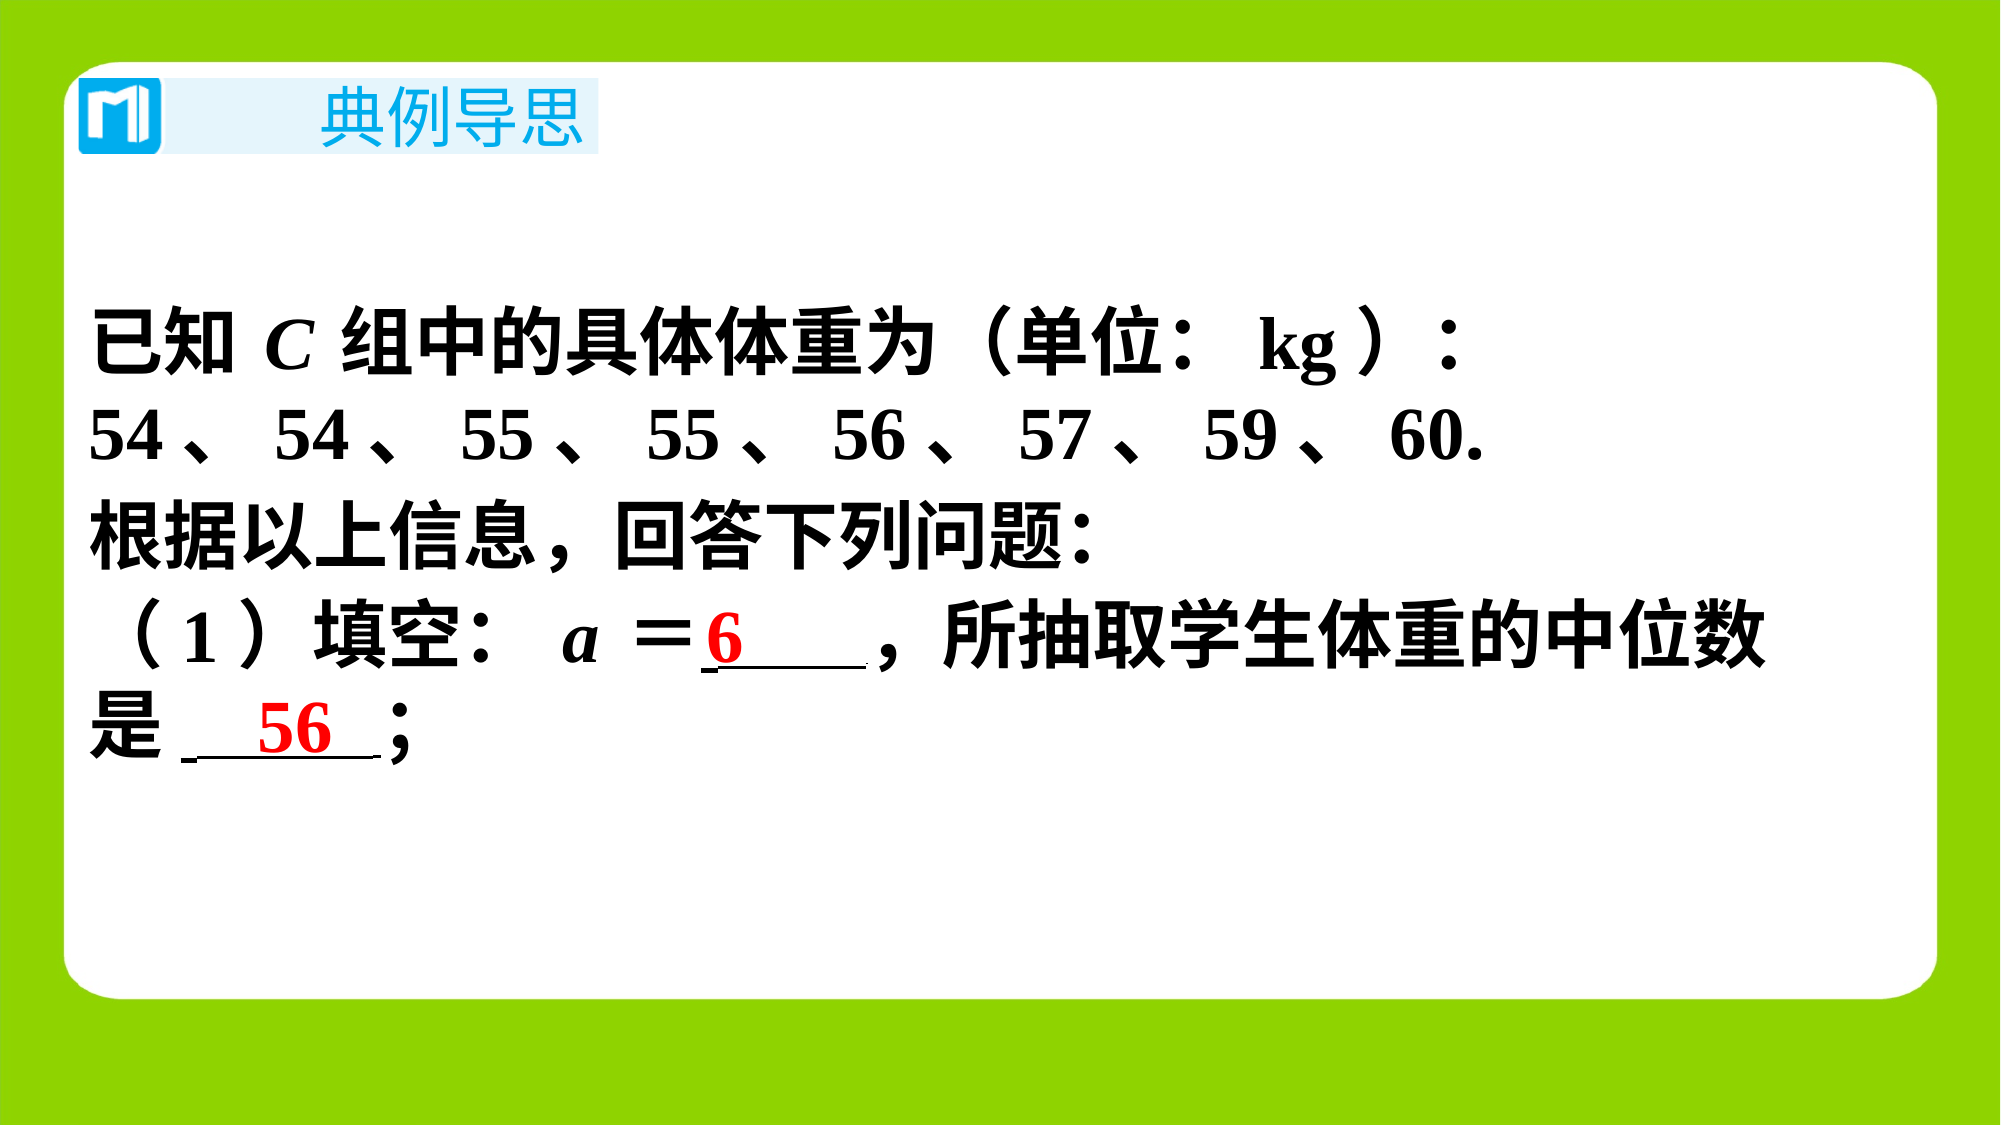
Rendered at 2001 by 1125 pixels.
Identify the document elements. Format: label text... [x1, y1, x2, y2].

picture [0, 0, 2001, 1125]
text_box 根据以上信息，回答下列问题： [88, 488, 1153, 580]
text_box 已知C组中的具体体重为（单位：kg）： 54、54、55、55、56、57、59、60. [88, 294, 1451, 477]
text_box 56 [243, 669, 423, 775]
text_box 6 [691, 579, 834, 685]
text_box （1）填空：a＝ ，所抽取学生体重的中位数 是 ⁠； [88, 587, 1974, 770]
